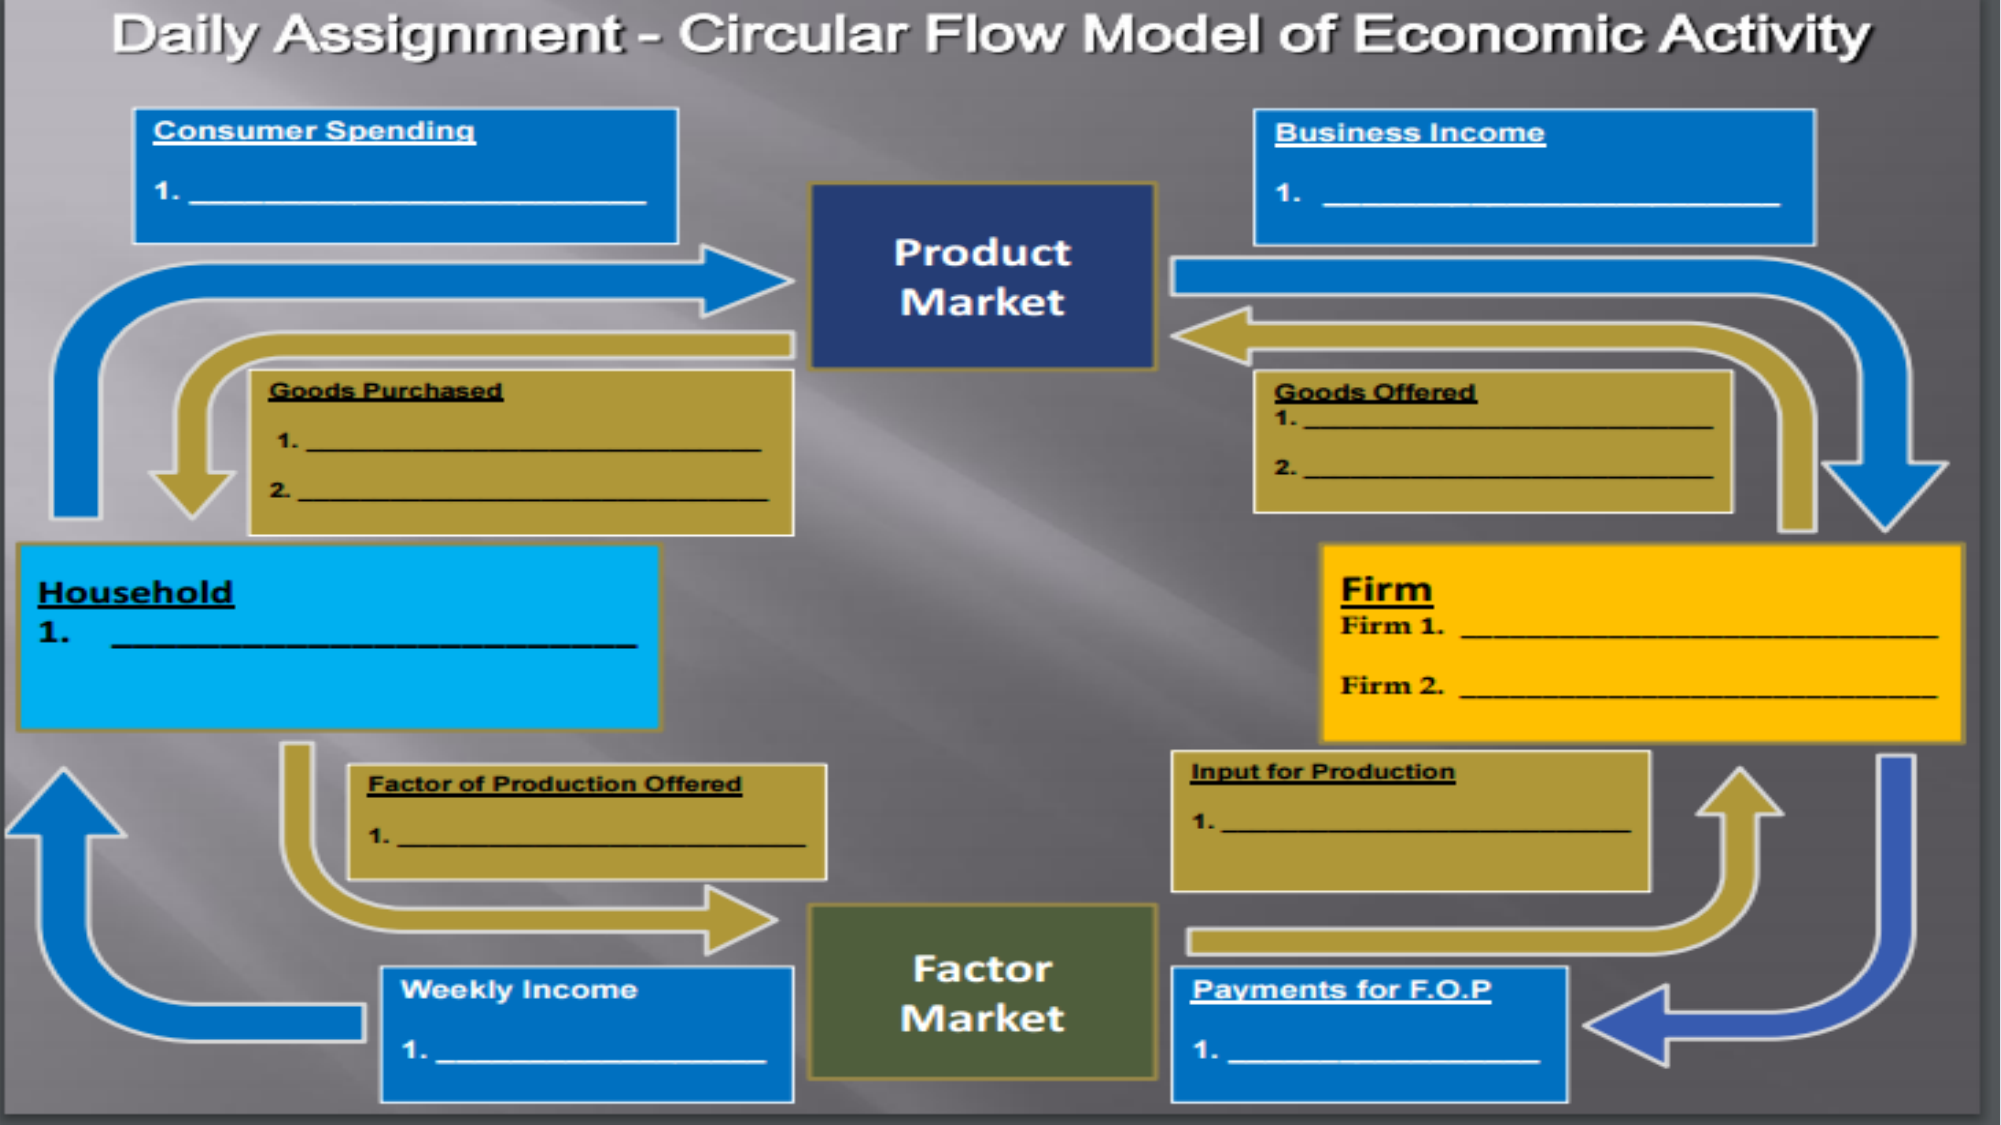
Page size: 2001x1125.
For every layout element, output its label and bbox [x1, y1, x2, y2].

list [0, 0, 2000, 1125]
